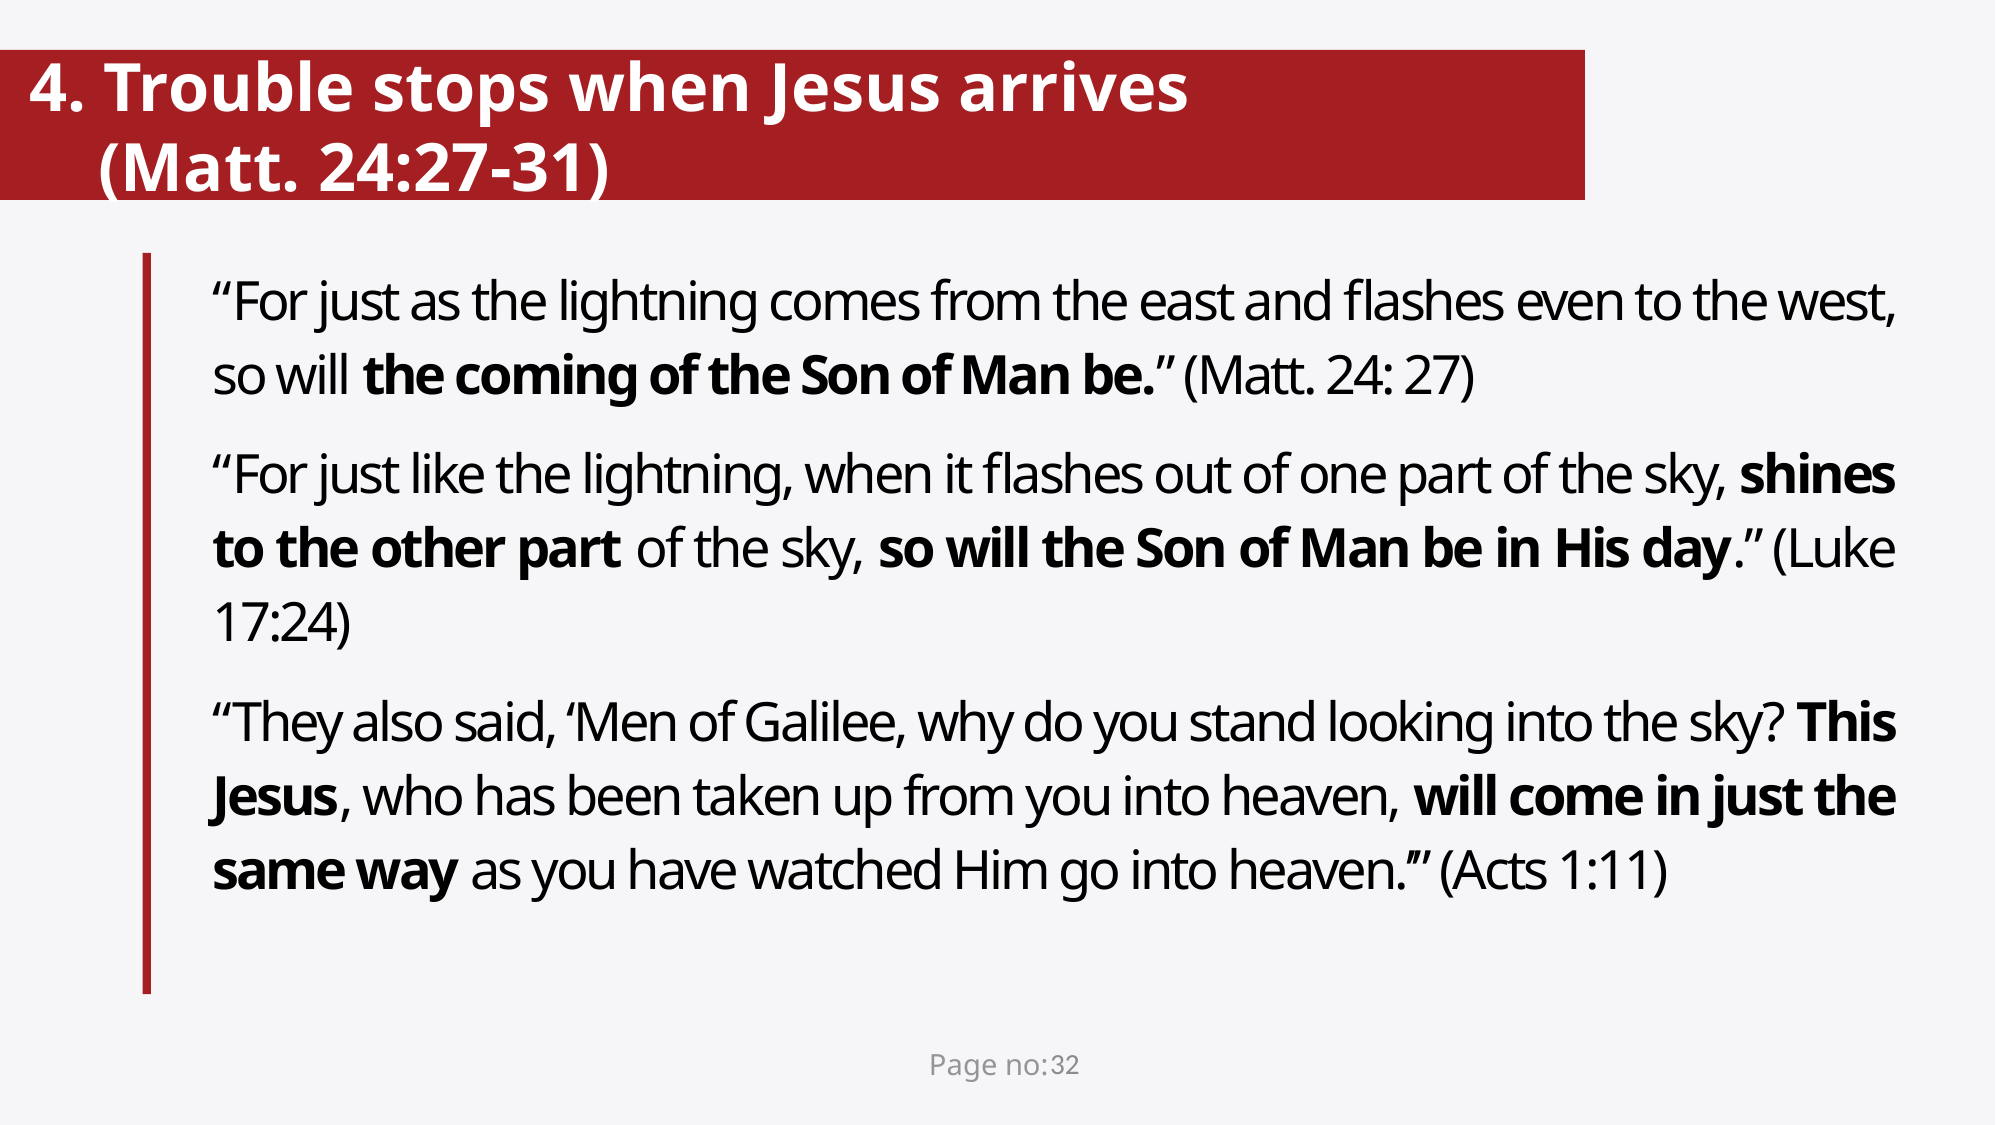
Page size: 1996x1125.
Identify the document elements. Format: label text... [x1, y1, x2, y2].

title 4. Trouble stops when Jesus arrives (Matt. 24:27-31) [14, 62, 1810, 188]
subtitle “For just as the lightning comes from the east and flashes even to the west, so will the coming of the Son of Man be.” (Matt. 24: 27) “For just like the lightning, when it flashes out of one part of the sky, shines to the other part of the sky, so will the Son of Man be in His day.” (Luke 17:24) “They also said, ‘Men of Galilee, why do you stand looking into the sky? This Jesus, who has been taken up from you into heaven, will come in just the same way as you have watched Him go into heaven.’” (Acts 1:11) [197, 249, 1910, 1000]
